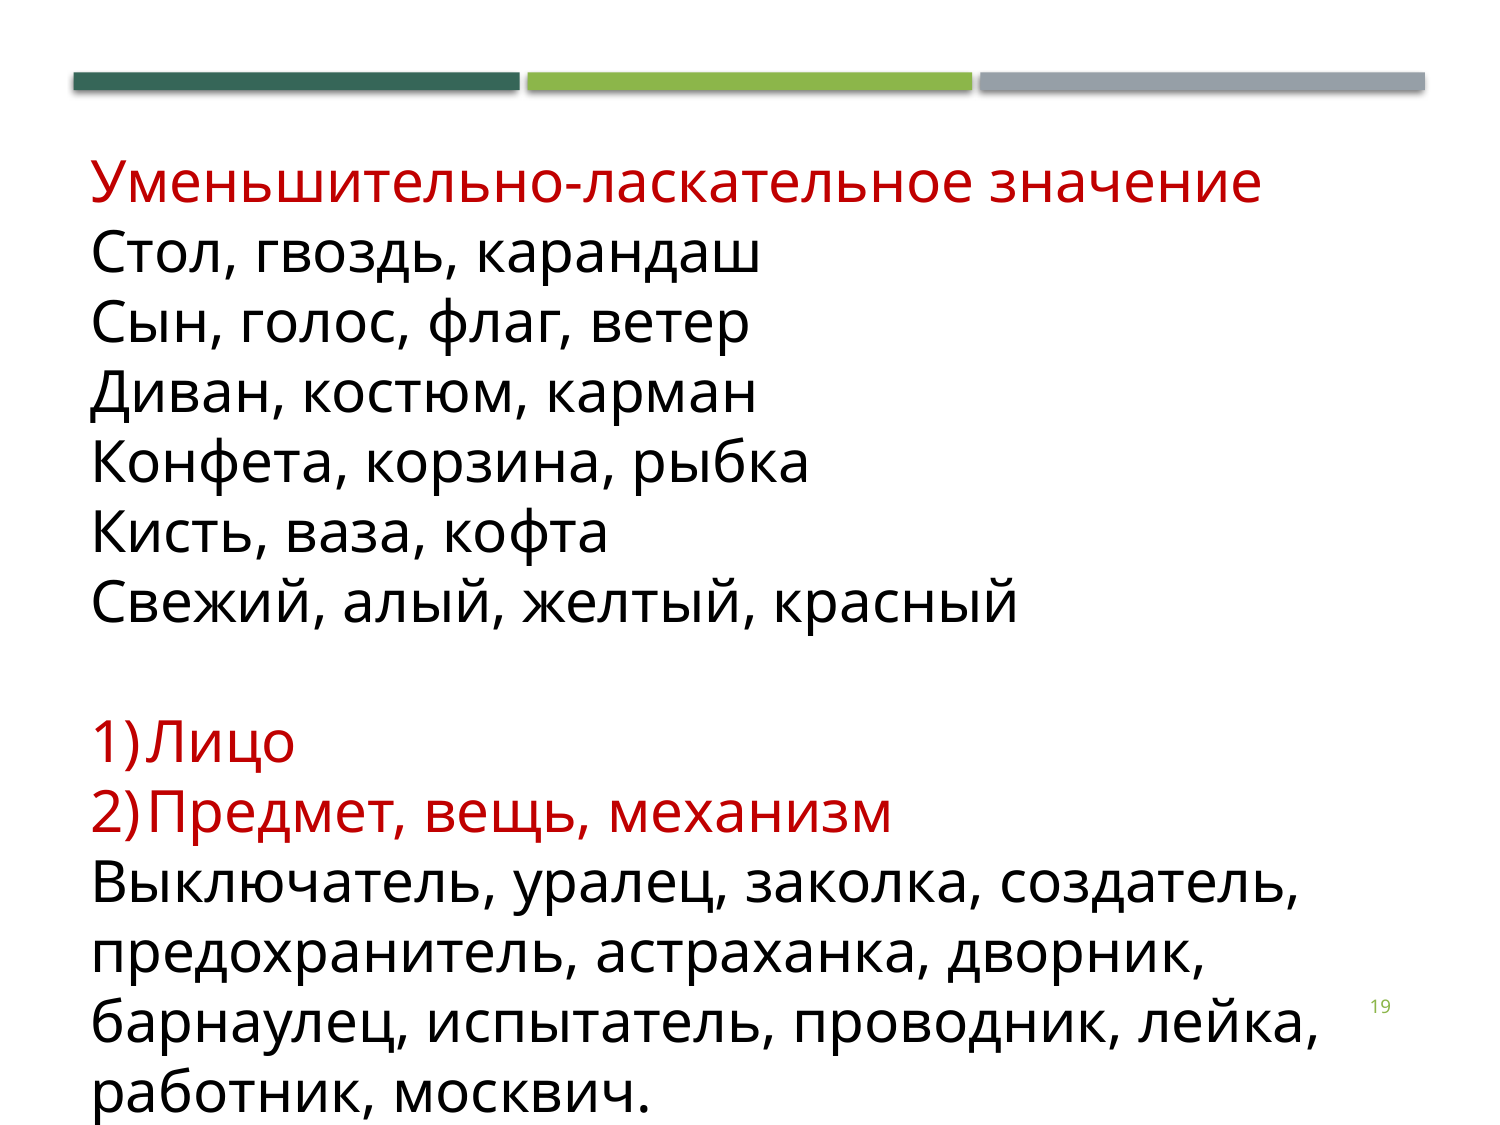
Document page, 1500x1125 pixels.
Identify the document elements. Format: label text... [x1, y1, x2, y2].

text_box Уменьшительно-ласкательное значение Стол, гвоздь, карандаш Сын, голос, флаг, ветер Диван, костюм, карман Конфета, корзина, рыбка Кисть, ваза, кофта Свежий, алый, желтый, красный Лицо Предмет, вещь, механизм Выключатель, уралец, заколка, создатель, предохранитель, астраханка, дворник, барнаулец, испытатель, проводник, лейка, работник, москвич. [75, 136, 1417, 1125]
